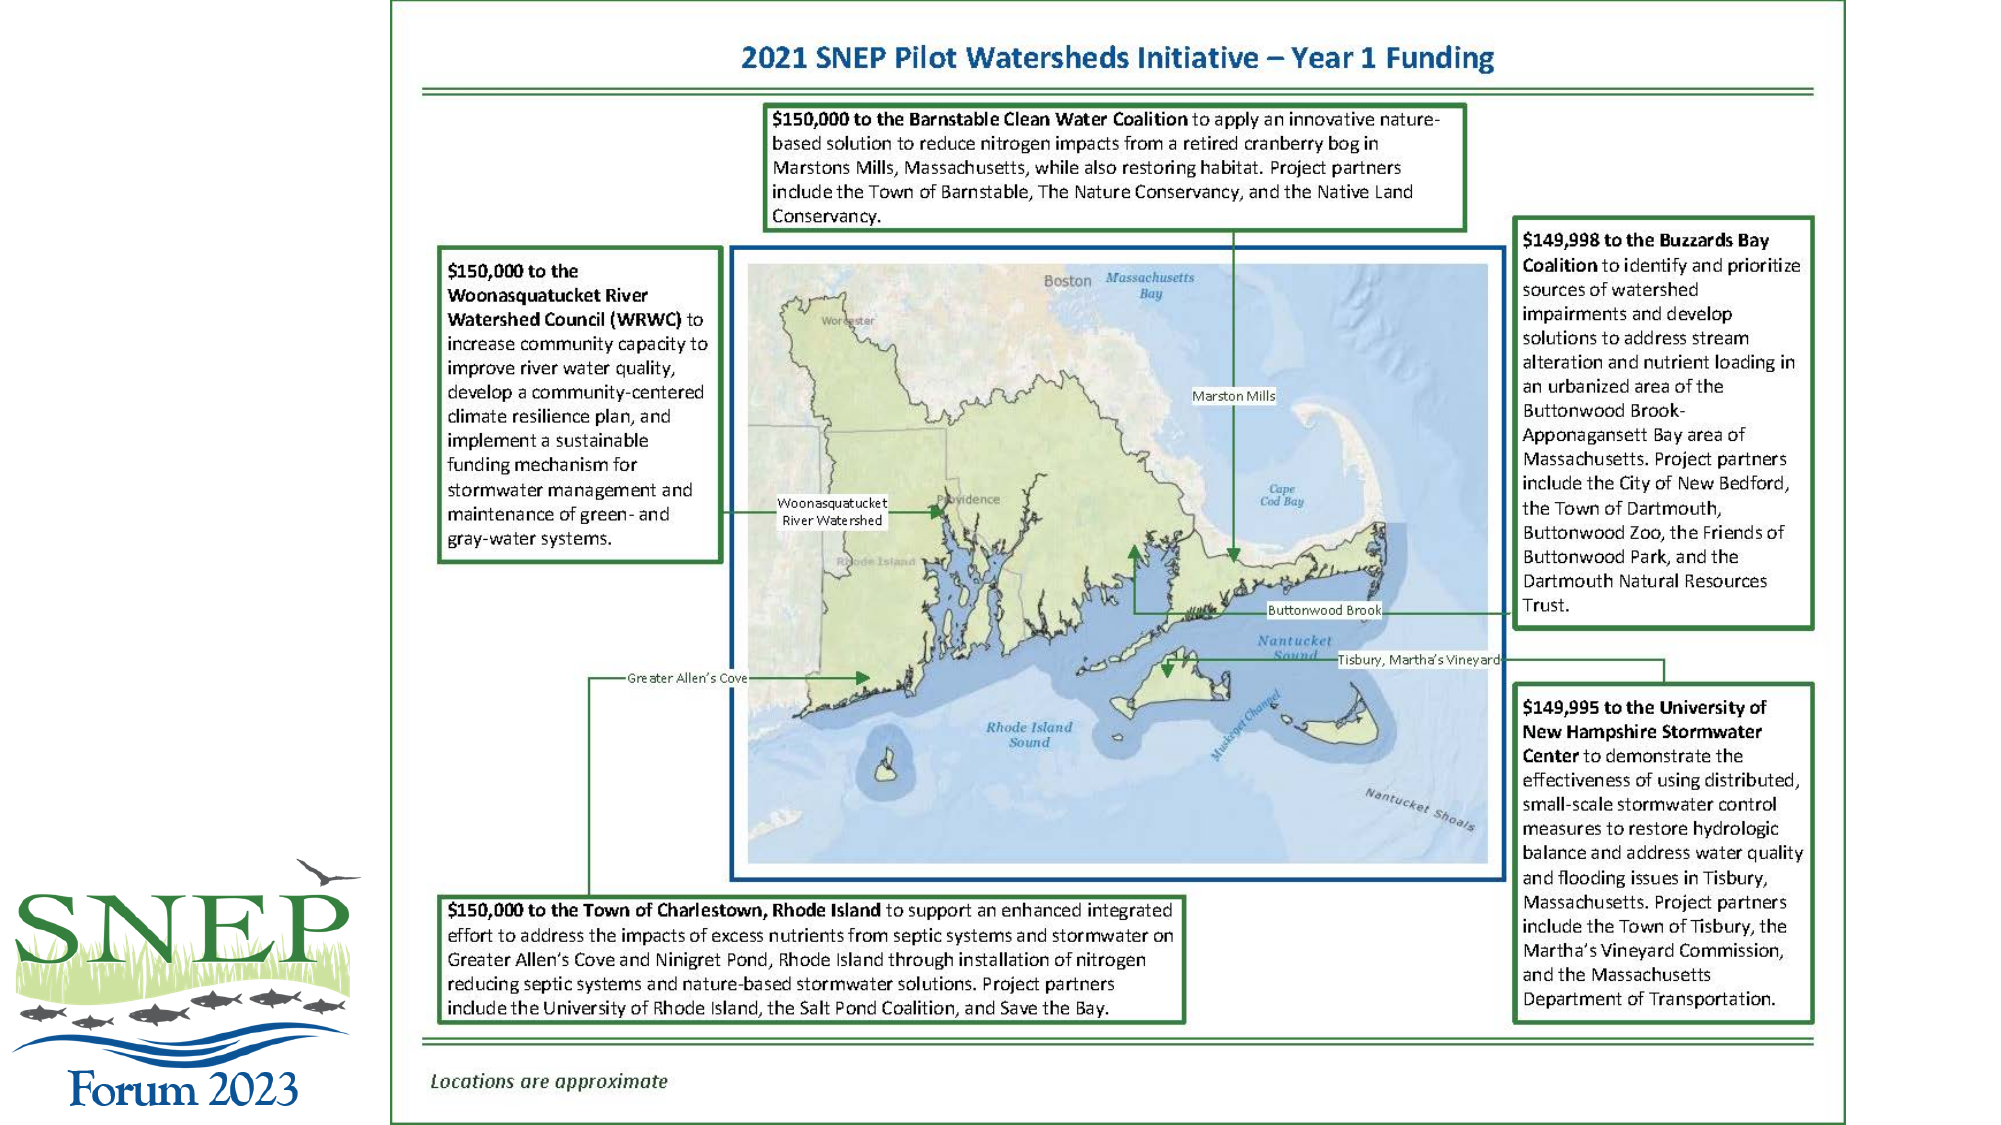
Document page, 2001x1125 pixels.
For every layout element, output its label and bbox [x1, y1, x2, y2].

picture [390, 0, 1846, 1125]
picture [0, 849, 374, 1113]
